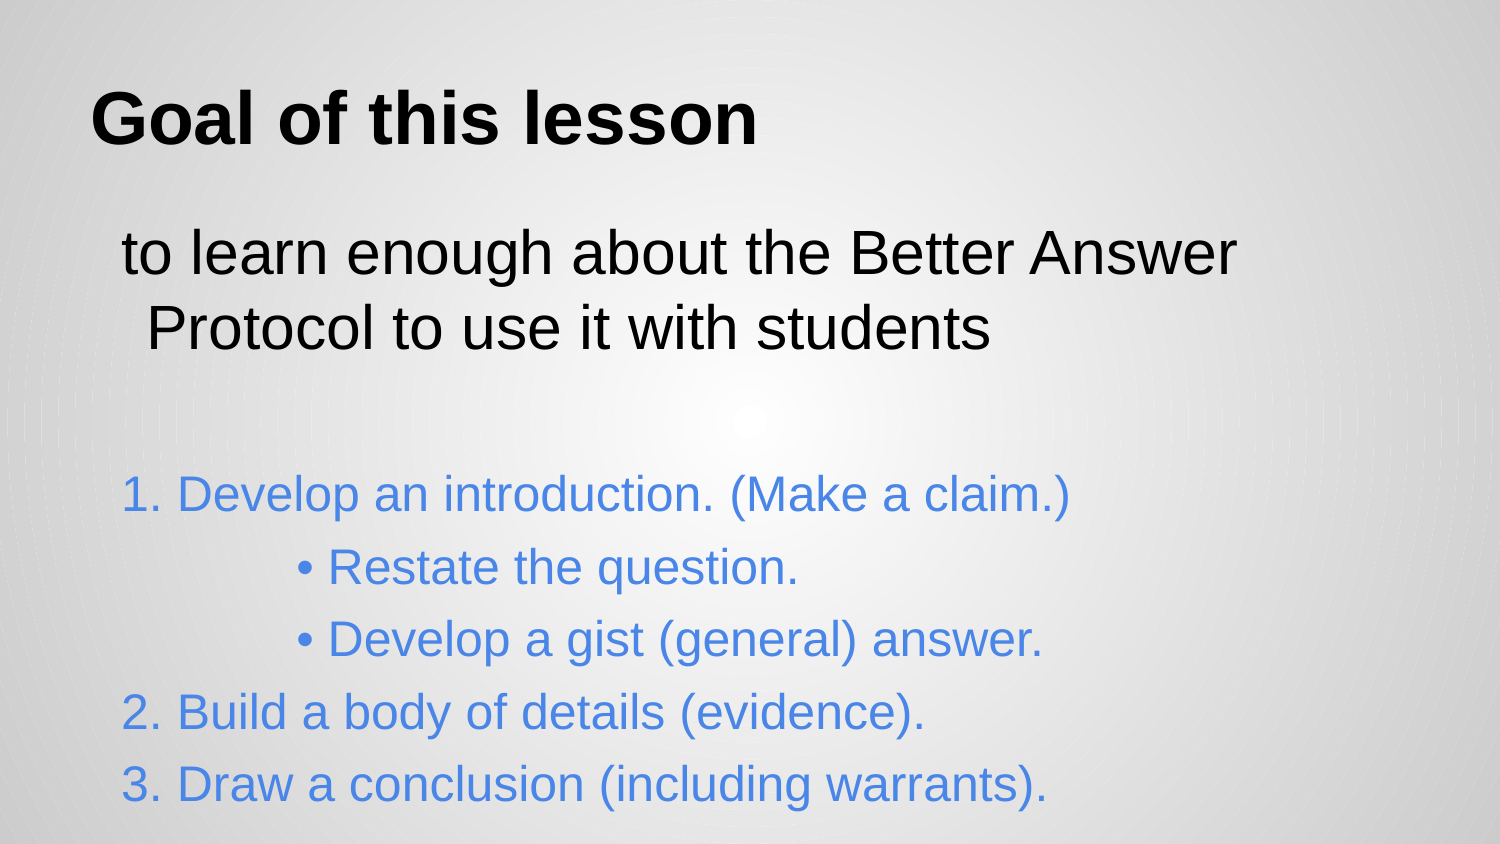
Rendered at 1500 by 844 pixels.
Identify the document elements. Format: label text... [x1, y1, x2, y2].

title Goal of this lesson [74, 33, 1426, 175]
list to learn enough about the Better Answer Protocol to use it with students 1. Develop an introduction. (Make a claim.) • Restate the question. • Develop a gist (general) answer. 2. Build a body of details (evidence). 3. Draw a conclusion (including warrants). [74, 196, 1426, 809]
